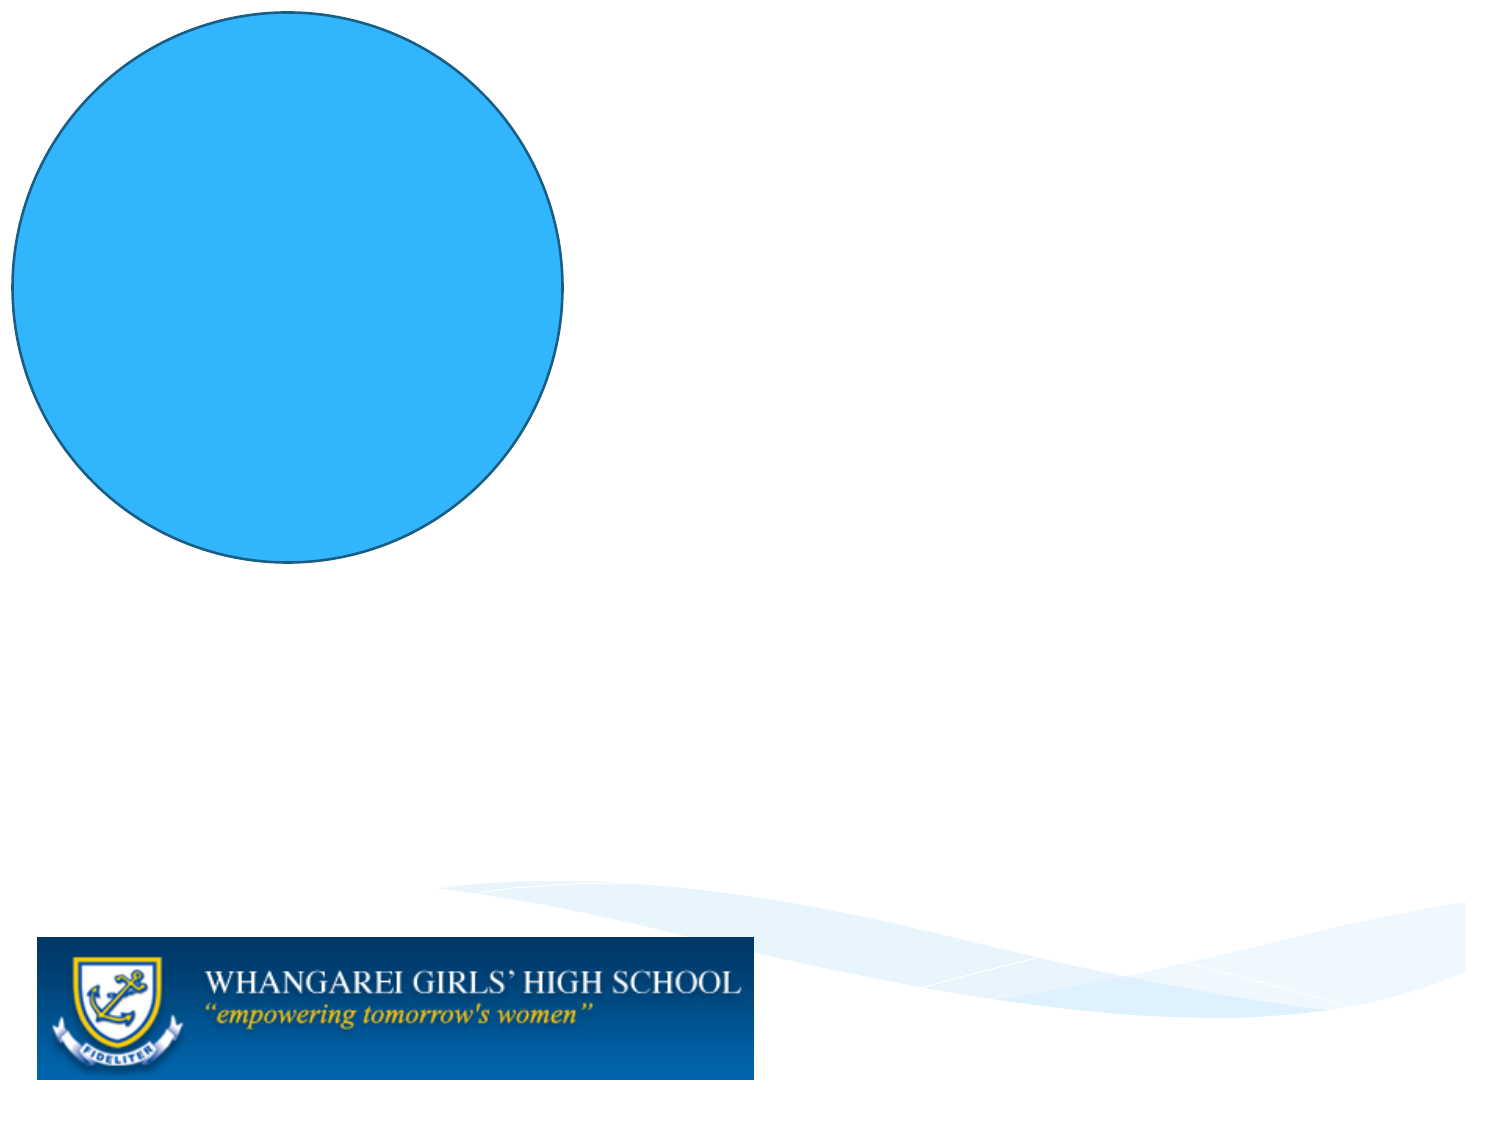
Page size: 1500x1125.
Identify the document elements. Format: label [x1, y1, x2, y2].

picture [37, 937, 754, 1080]
text_box [11, 11, 564, 564]
